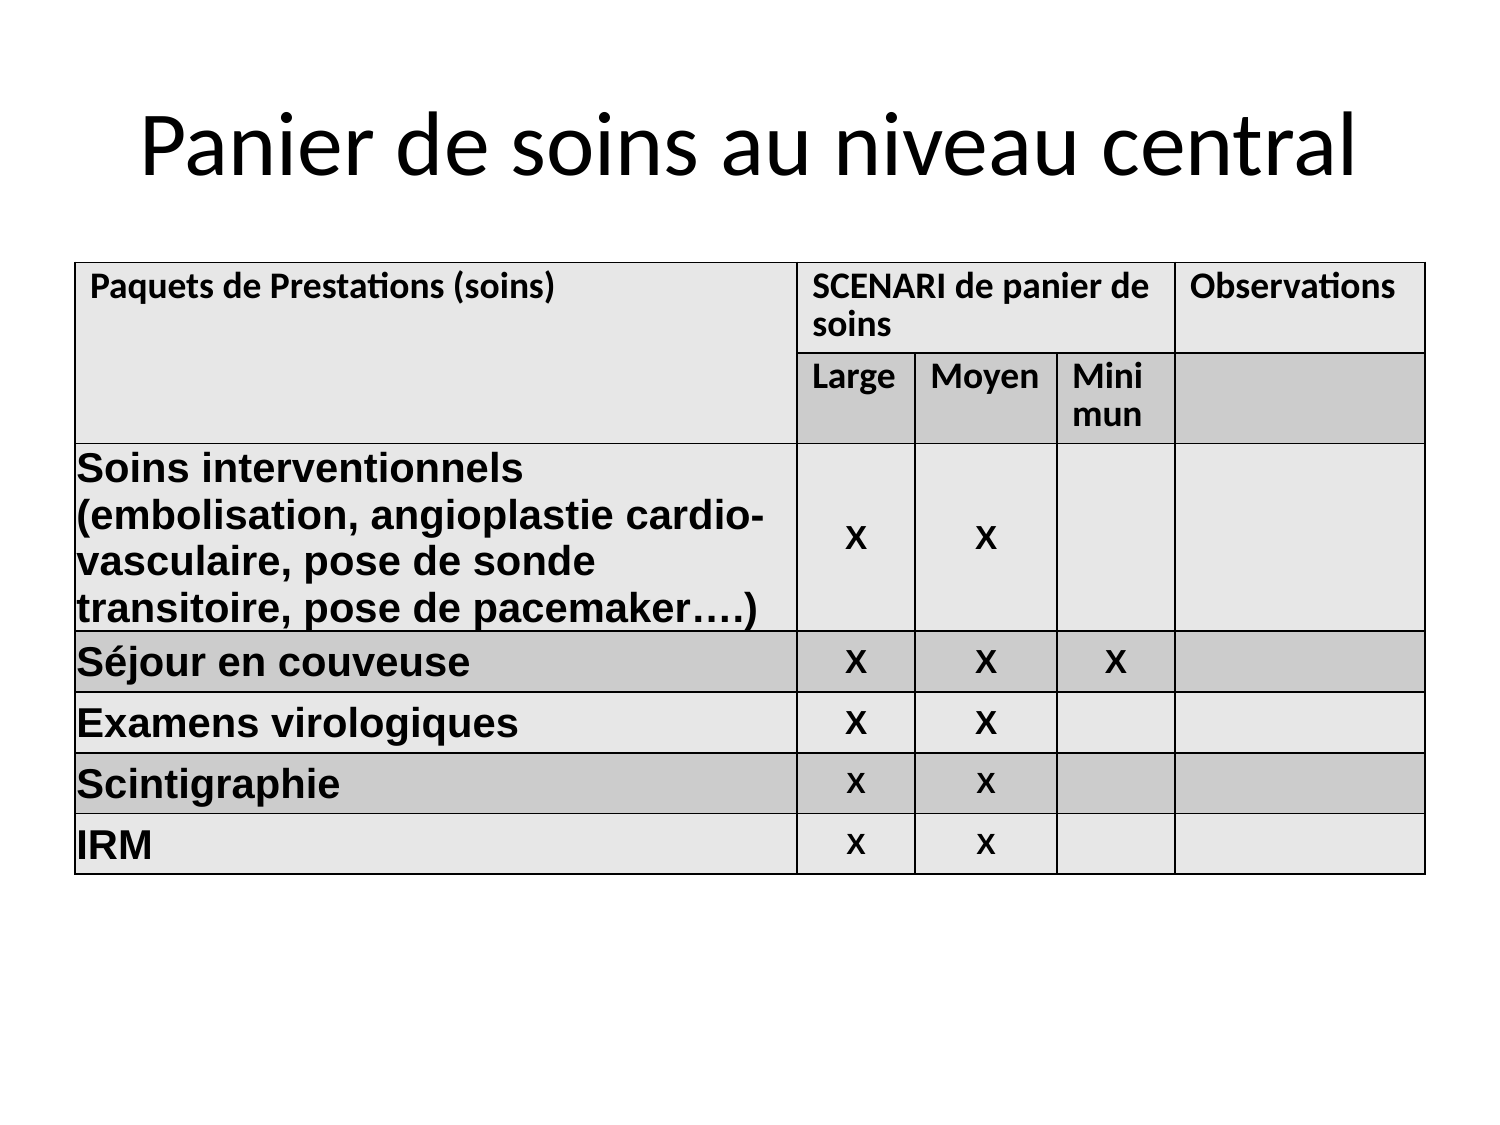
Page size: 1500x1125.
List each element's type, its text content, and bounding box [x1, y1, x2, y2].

table_cell Large [798, 354, 914, 443]
table_cell Séjour en couveuse [76, 632, 796, 691]
table_header SCENARI de panier de soins [798, 263, 1174, 352]
table_cell X [798, 754, 914, 813]
table_cell [1176, 754, 1424, 813]
table_cell Scintigraphie [76, 754, 796, 813]
table_cell X [916, 444, 1056, 630]
table_cell Examens virologiques [76, 693, 796, 752]
table_cell X [1058, 632, 1174, 691]
table_cell [1058, 814, 1174, 873]
table_cell X [798, 444, 914, 630]
table_header Observations [1176, 263, 1424, 352]
table_cell [1058, 444, 1174, 630]
title Panier de soins au niveau central [75, 45, 1425, 233]
table_cell [1176, 814, 1424, 873]
table_cell [1176, 693, 1424, 752]
table_cell X [916, 632, 1056, 691]
table_cell [1176, 632, 1424, 691]
table_cell Soins interventionnels (embolisation, angioplastie cardio-vasculaire, pose de sonde transitoire, pose de pacemaker….) [76, 444, 796, 630]
table_cell [1176, 444, 1424, 630]
table_cell X [916, 693, 1056, 752]
table_cell X [916, 754, 1056, 813]
table_cell X [798, 814, 914, 873]
table_cell [1058, 693, 1174, 752]
table_cell Minimun [1058, 354, 1174, 443]
table_cell Moyen [916, 354, 1056, 443]
table_header Paquets de Prestations (soins) [76, 263, 796, 443]
table_cell X [916, 814, 1056, 873]
table_cell X [798, 632, 914, 691]
table_cell IRM [76, 814, 796, 873]
table_cell [1058, 754, 1174, 813]
table_cell X [798, 693, 914, 752]
table_cell [1176, 354, 1424, 443]
